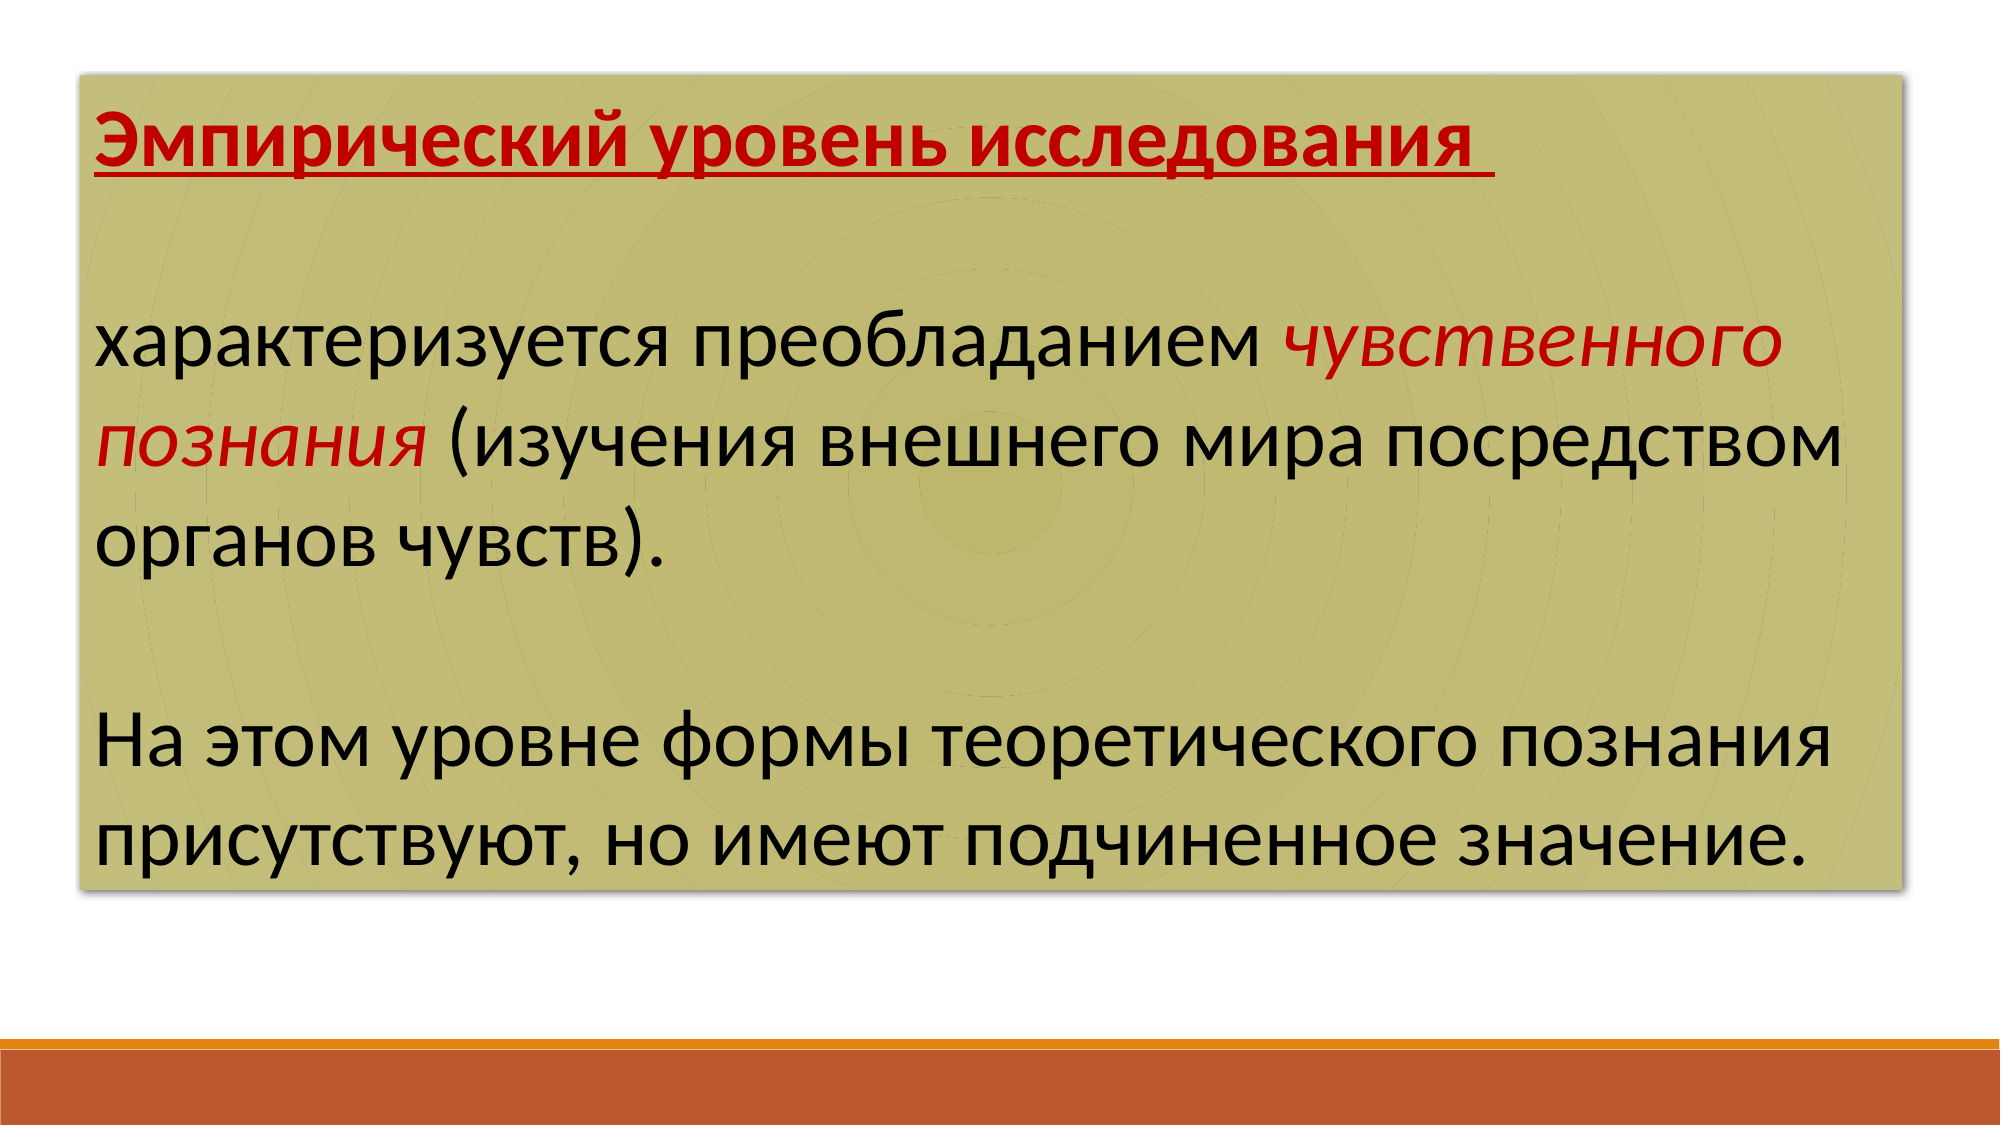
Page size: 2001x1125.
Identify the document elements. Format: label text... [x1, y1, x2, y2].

text_box Эмпирический уровень исследования характеризуется преобладанием чувственного познания (изучения внешнего мира посредством органов чувств). На этом уровне формы теоретического познания присутствуют, но имеют подчиненное значение. [79, 75, 1903, 890]
